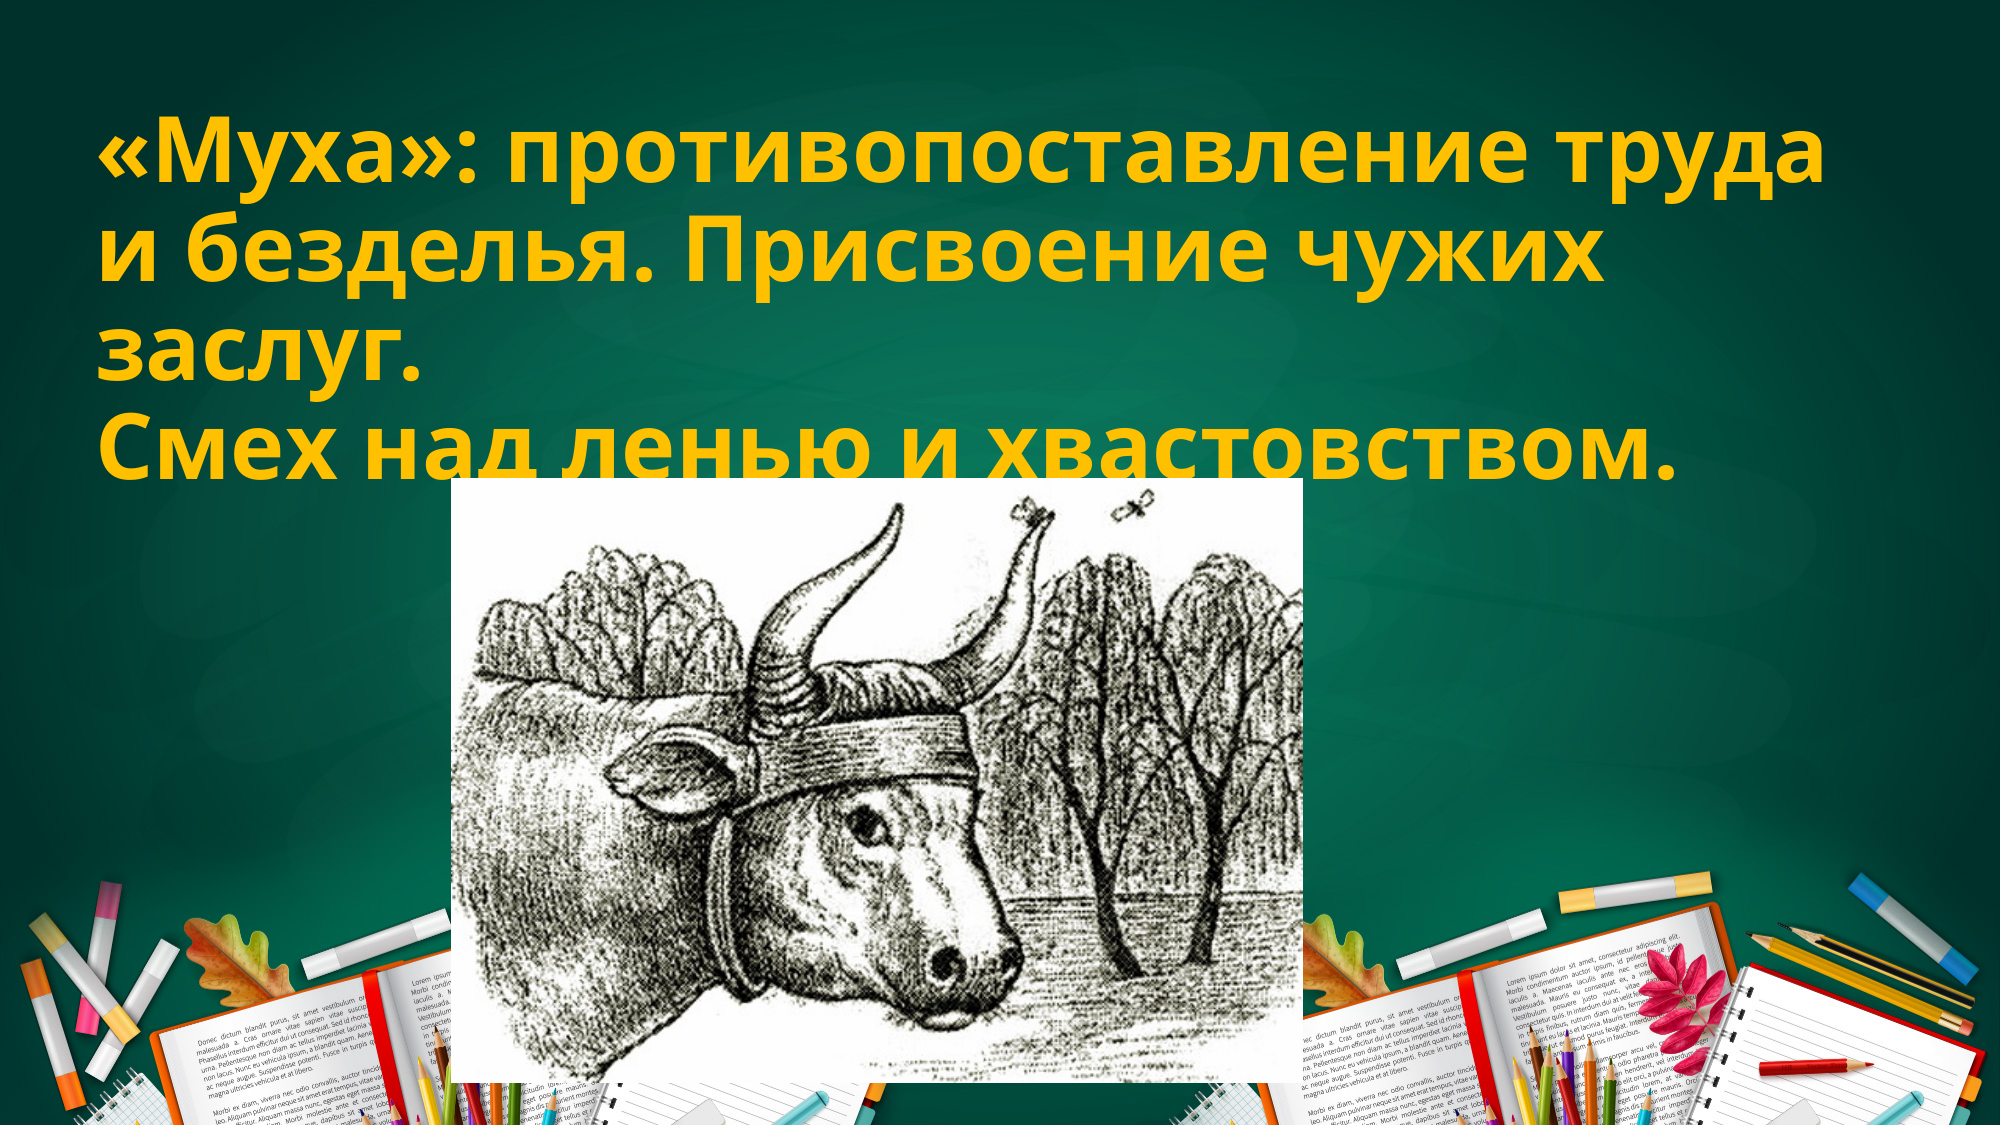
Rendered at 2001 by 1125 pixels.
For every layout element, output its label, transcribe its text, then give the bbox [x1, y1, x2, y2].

picture [0, 0, 2000, 1125]
title «Муха»: противопоставление труда и безделья. Присвоение чужих заслуг. Смех над ленью и хвастовством. [80, 59, 1863, 542]
